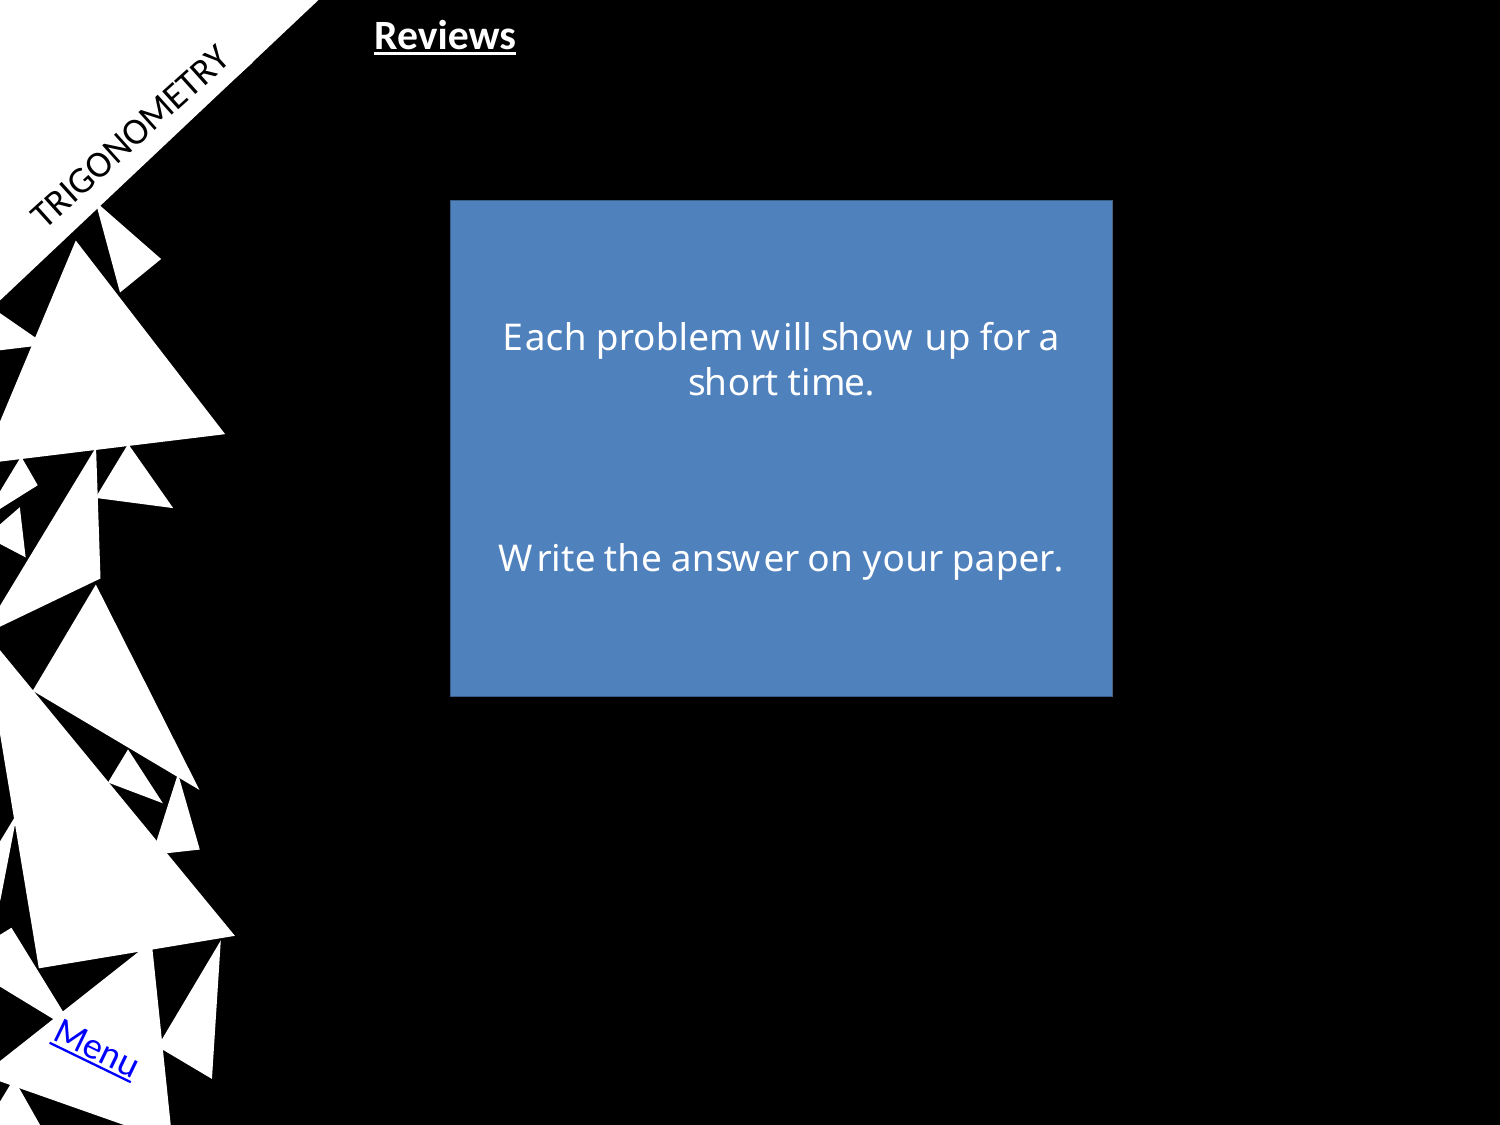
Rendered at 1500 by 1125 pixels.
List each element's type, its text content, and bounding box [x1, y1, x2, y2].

text_box Reviews [359, 0, 532, 65]
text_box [449, 199, 1113, 698]
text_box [0, 0, 321, 1125]
